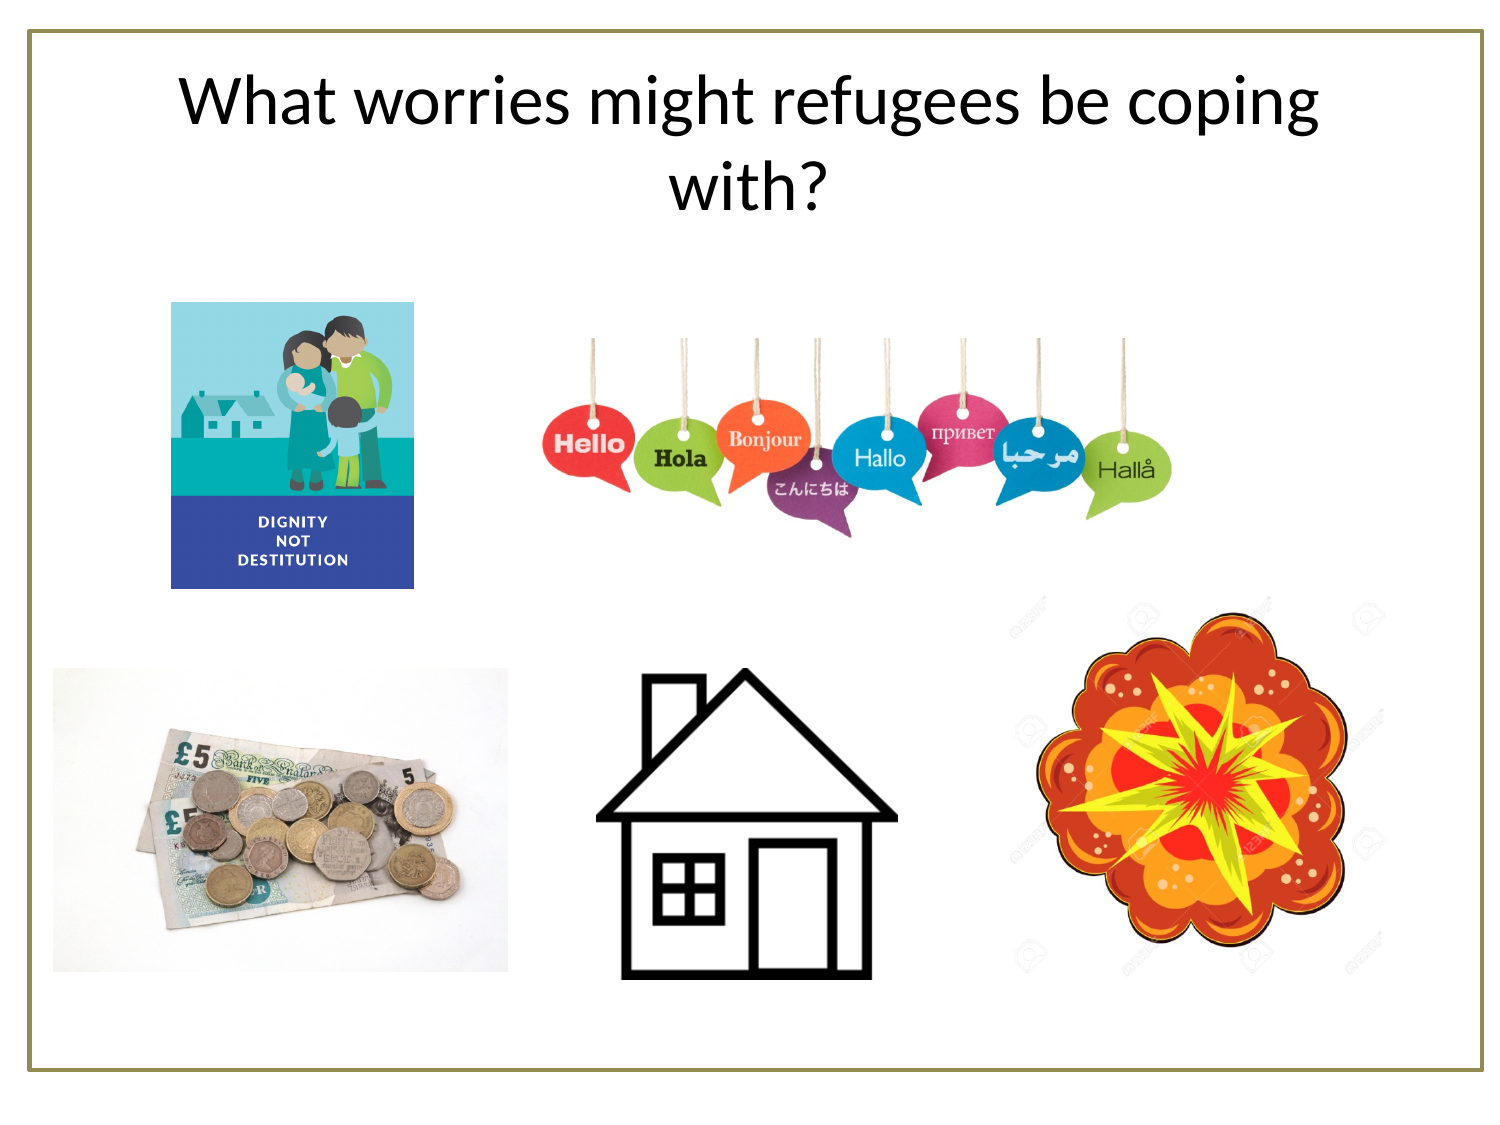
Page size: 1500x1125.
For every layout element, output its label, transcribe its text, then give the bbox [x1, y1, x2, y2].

picture [170, 302, 414, 590]
picture [997, 585, 1396, 984]
title What worries might refugees be coping with? [75, 45, 1425, 233]
picture [513, 337, 1205, 581]
picture [596, 668, 899, 980]
text_box [27, 29, 1484, 1072]
picture [52, 668, 508, 973]
